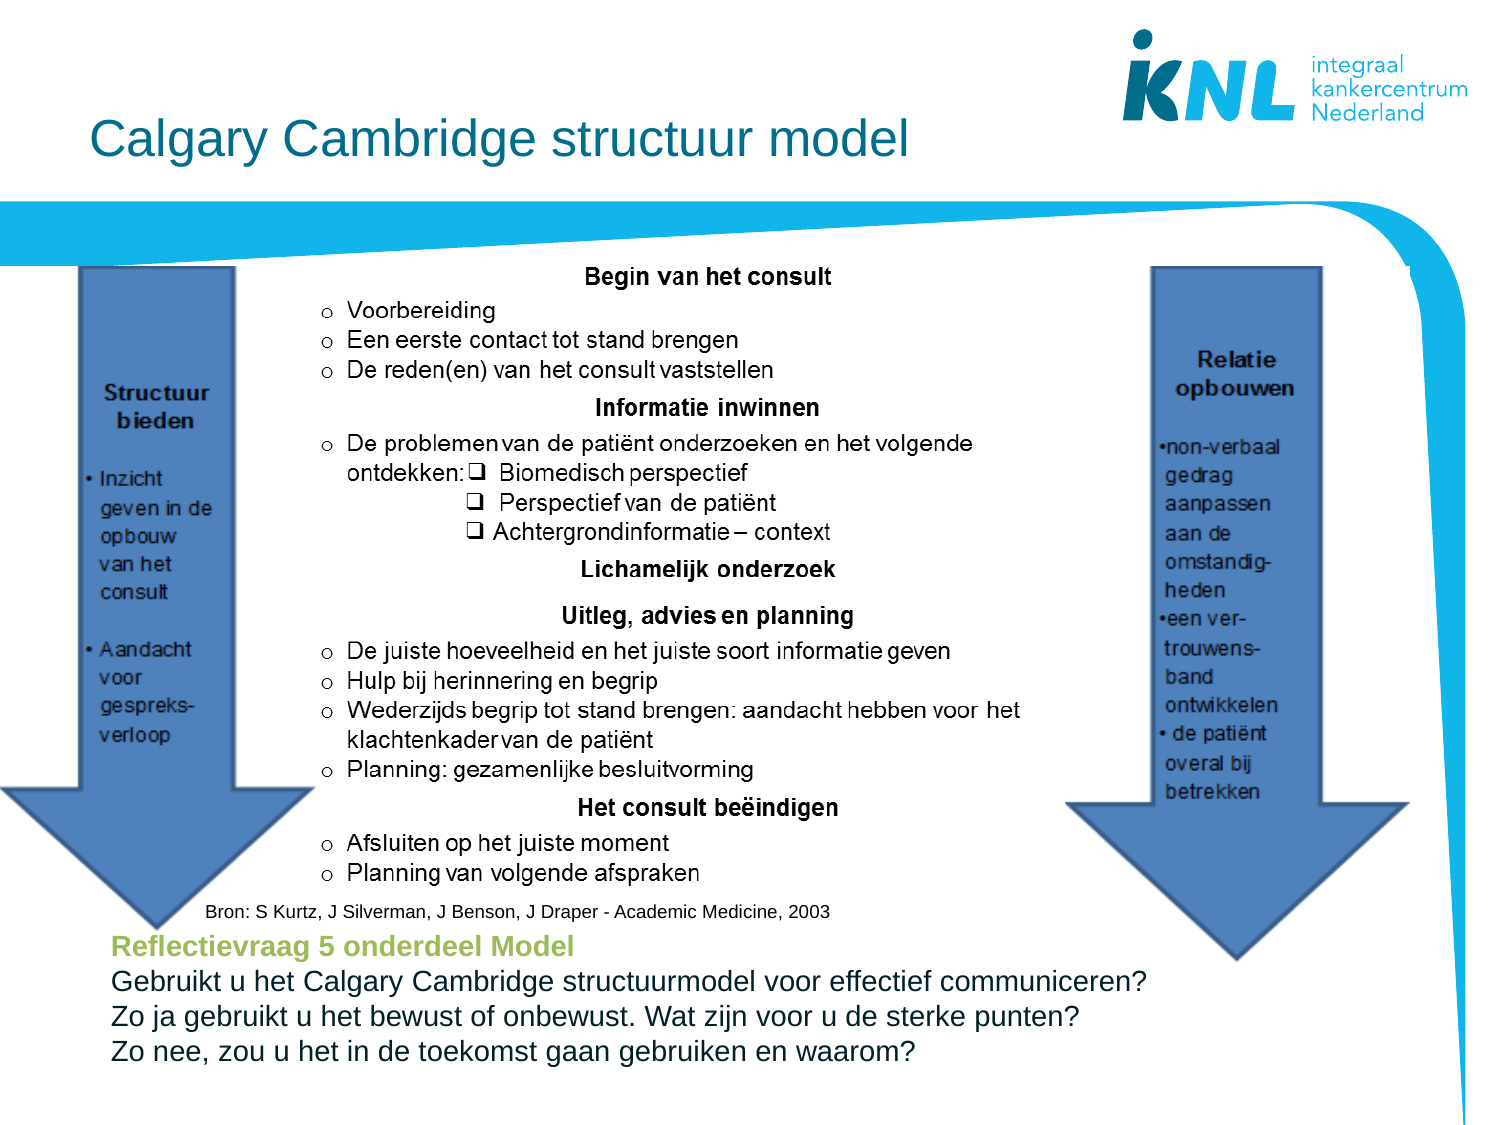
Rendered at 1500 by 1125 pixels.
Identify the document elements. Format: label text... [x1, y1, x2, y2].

text_box Bron: S Kurtz, J Silverman, J Benson, J Draper - Academic Medicine, 2003 [324, 910, 961, 930]
title Calgary Cambridge structuur model [77, 42, 1075, 168]
text_box Reflectievraag 5 onderdeel Model Gebruikt u het Calgary Cambridge structuurmodel voor effectief communiceren? Zo ja gebruikt u het bewust of onbewust. Wat zijn voor u de sterke punten? Zo nee, zou u het in de toekomst gaan gebruiken en waarom? [96, 920, 1198, 1075]
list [305, 252, 1111, 902]
picture [1065, 266, 1410, 969]
picture [0, 266, 321, 936]
